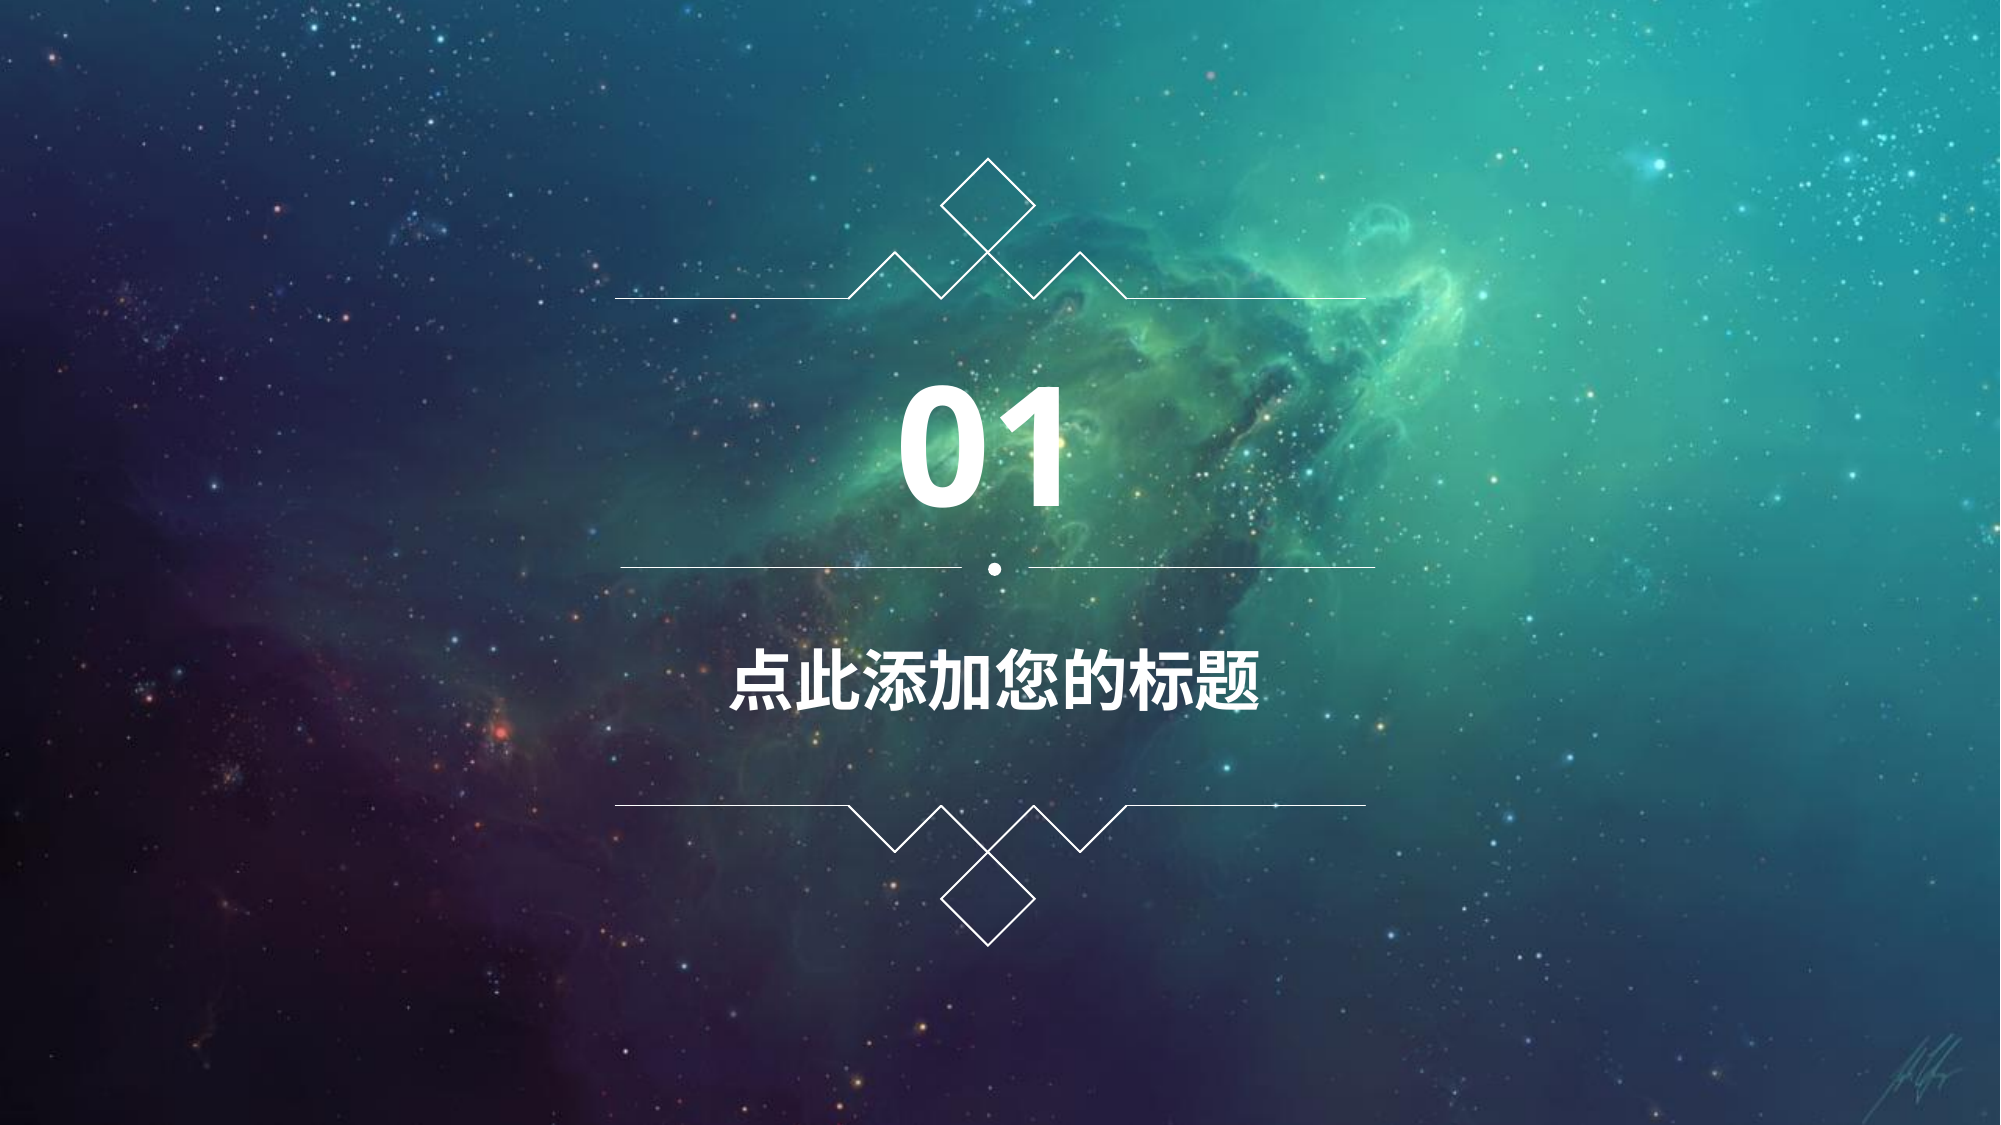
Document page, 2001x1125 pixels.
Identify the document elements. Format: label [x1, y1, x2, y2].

picture [0, 0, 2000, 1125]
text_box [612, 158, 1377, 946]
